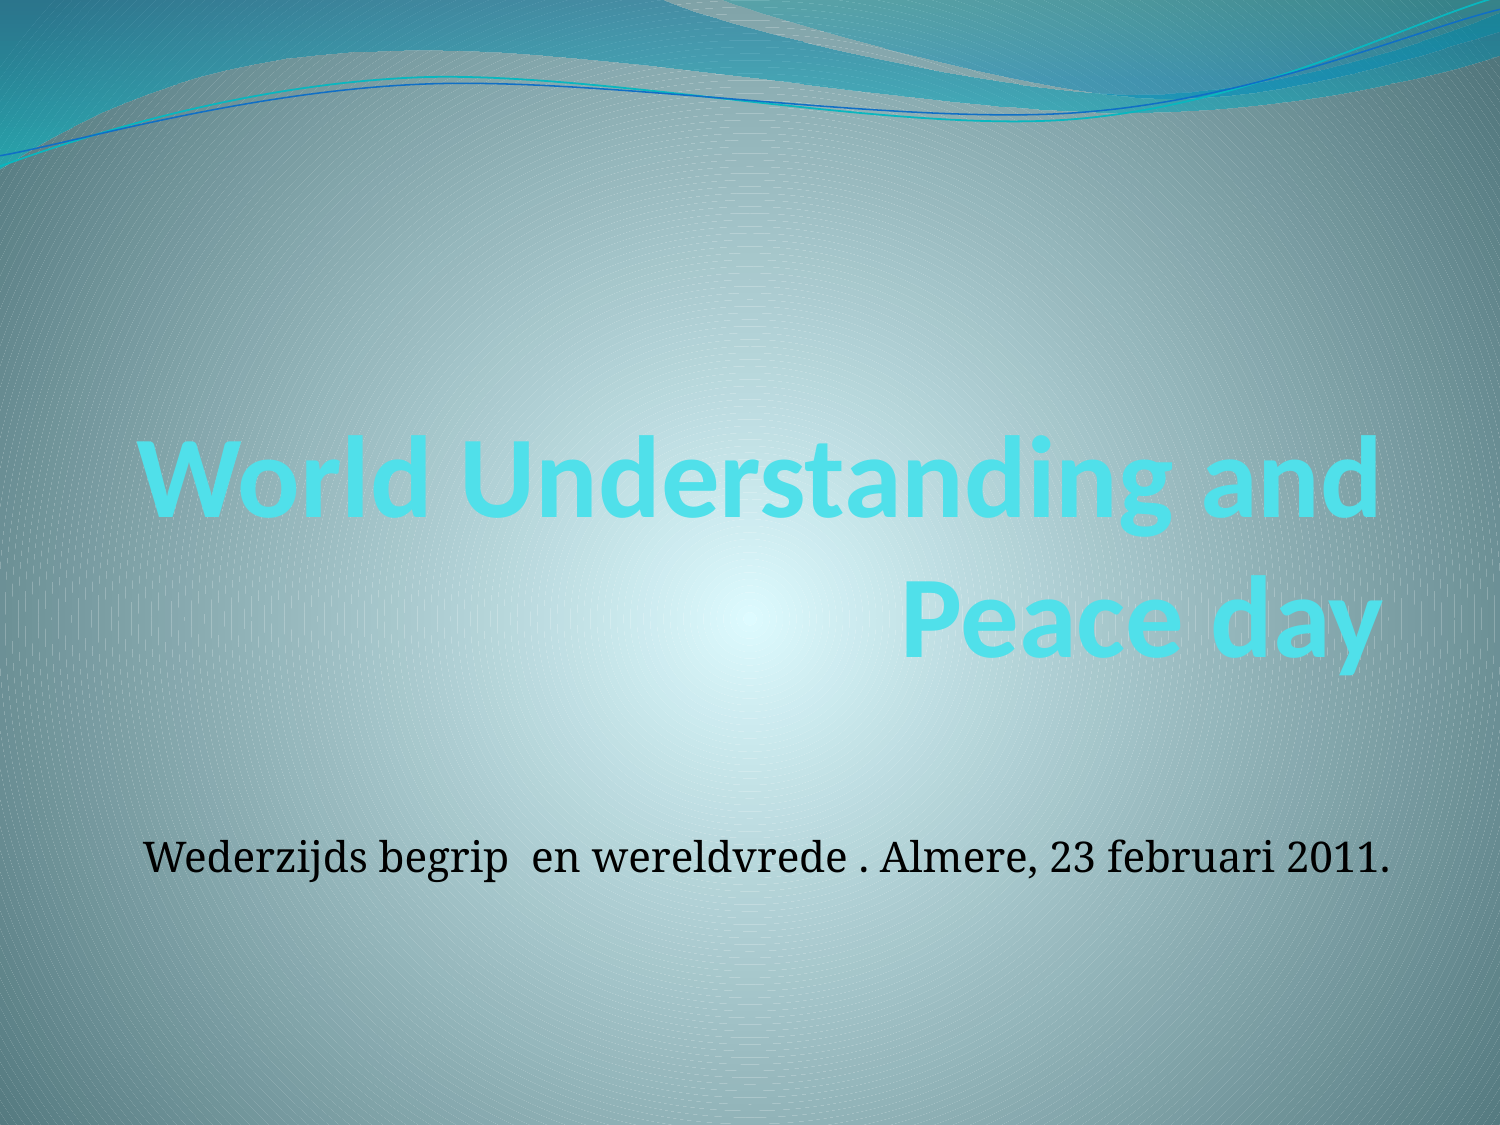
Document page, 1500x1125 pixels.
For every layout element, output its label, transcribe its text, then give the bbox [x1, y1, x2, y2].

subtitle Wederzijds begrip en wereldvrede . Almere, 23 februari 2011. [112, 822, 1401, 917]
title World Understanding and Peace day [112, 267, 1388, 681]
